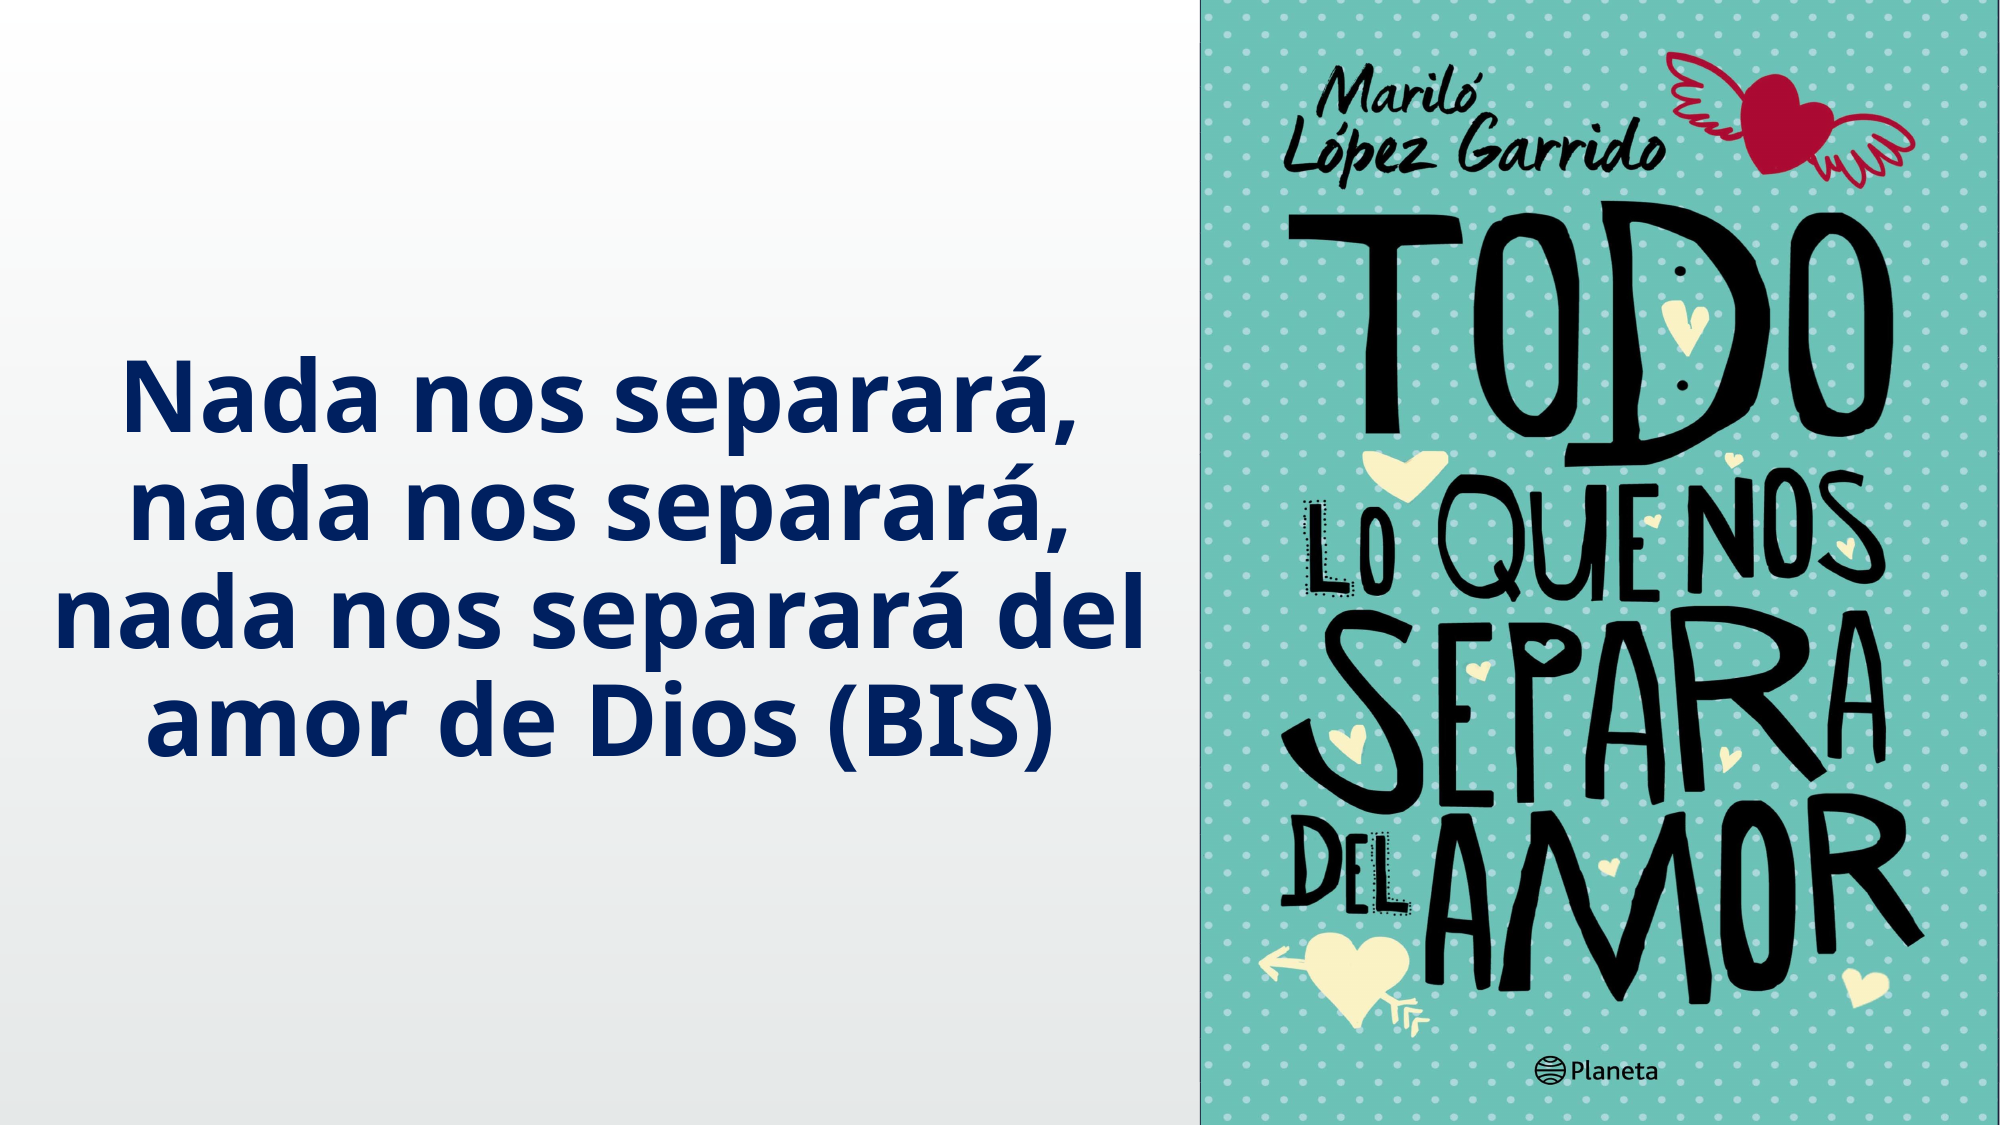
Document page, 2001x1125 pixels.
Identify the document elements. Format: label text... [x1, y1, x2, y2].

title Nada nos separará, nada nos separará, nada nos separará del amor de Dios (BIS) [0, 0, 1200, 1125]
picture [1200, 0, 1998, 1125]
